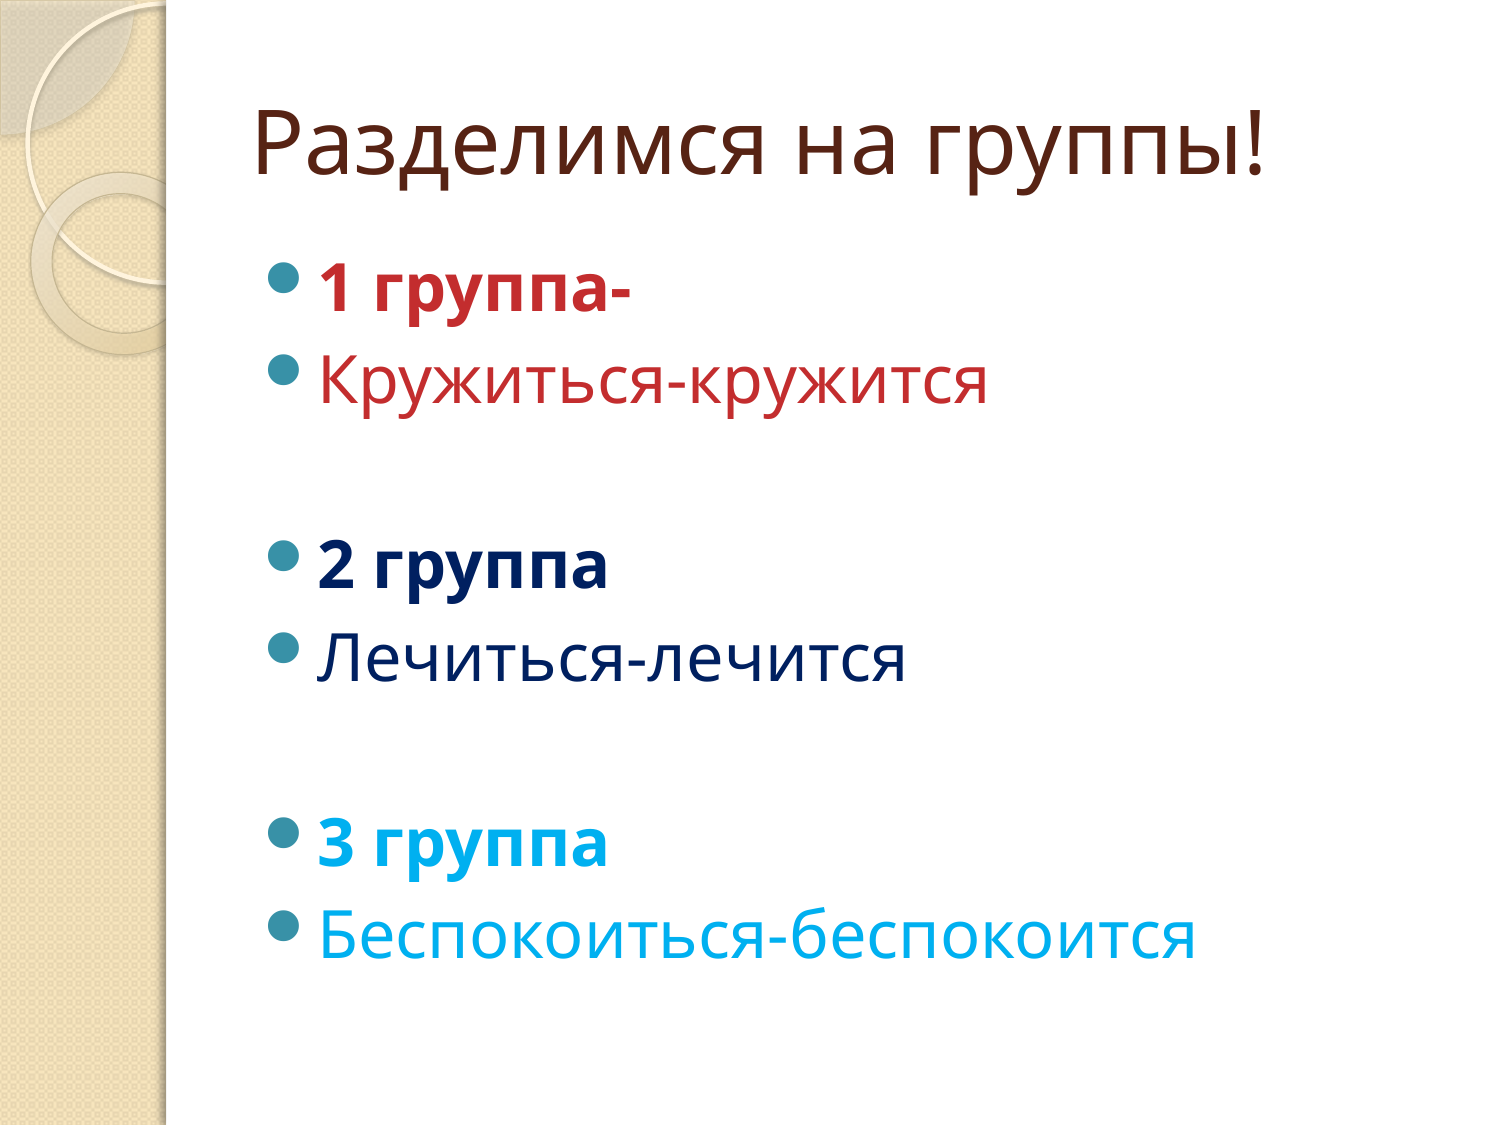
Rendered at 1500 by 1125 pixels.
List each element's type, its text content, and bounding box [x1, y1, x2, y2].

title Разделимся на группы! [235, 45, 1466, 233]
list 1 группа- Кружиться-кружится 2 группа Лечиться-лечится 3 группа Беспокоиться-беспокоится [235, 237, 1466, 1025]
